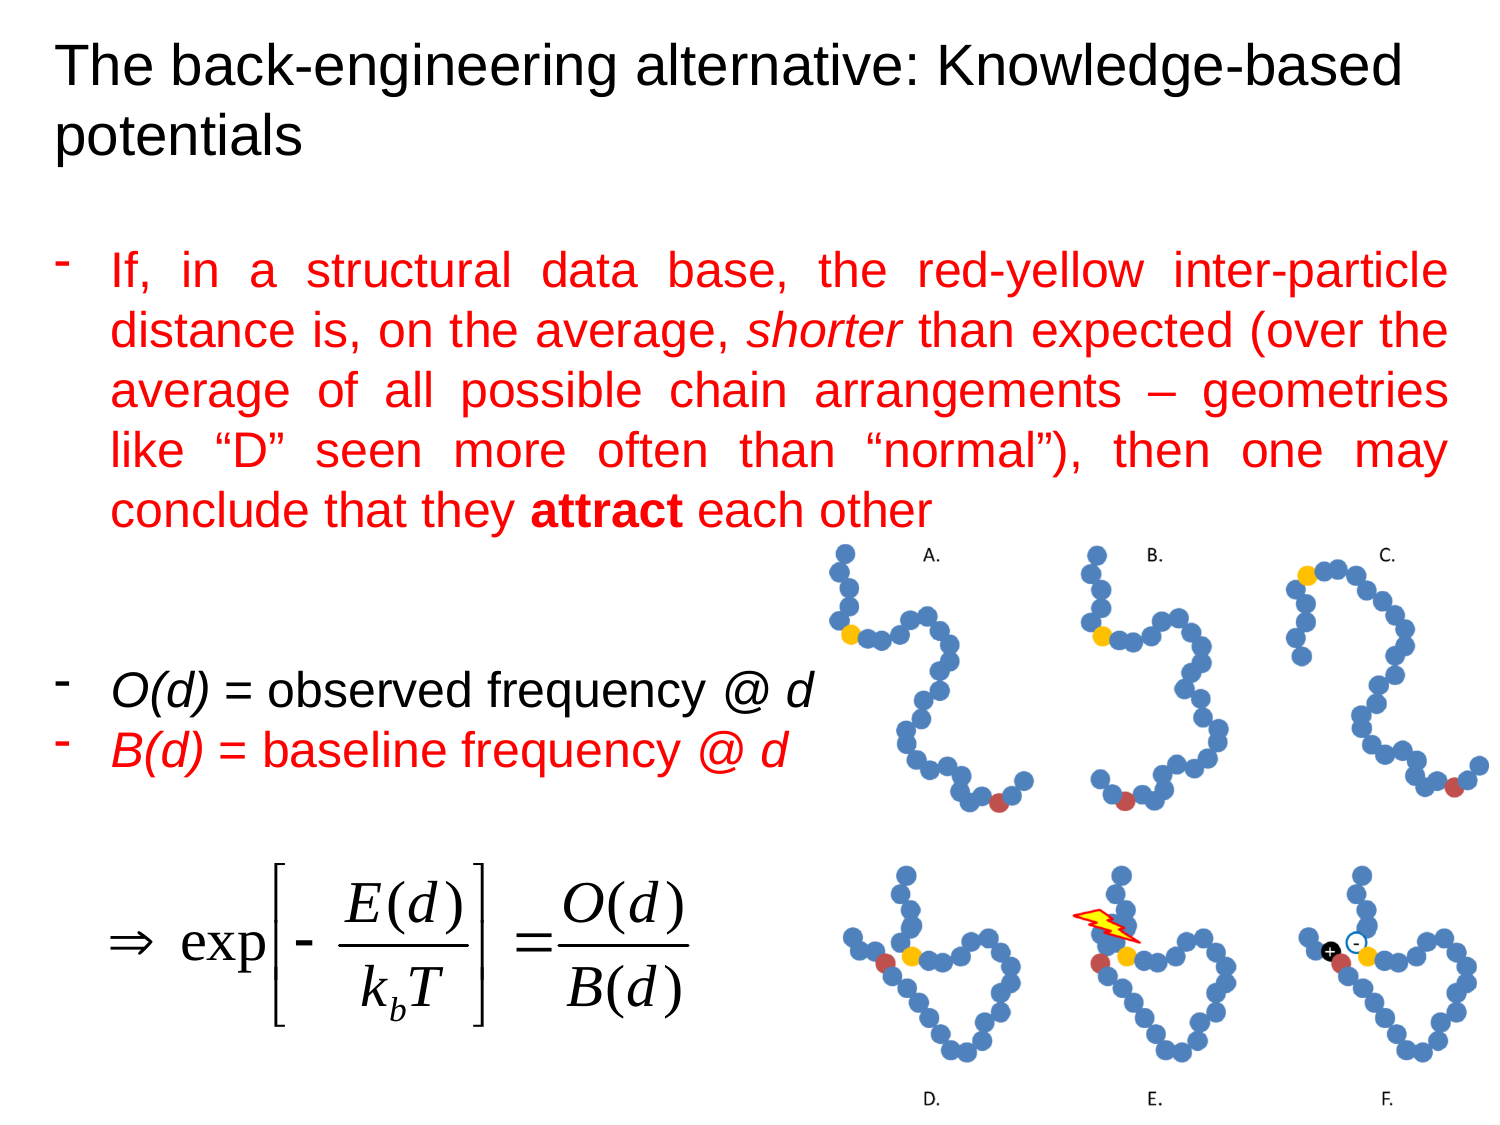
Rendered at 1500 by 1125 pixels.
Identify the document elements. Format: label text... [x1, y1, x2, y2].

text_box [99, 851, 702, 1040]
picture [828, 534, 1489, 1124]
text_box The back-engineering alternative: Knowledge-based potentials If, in a structural data base, the red-yellow inter-particle distance is, on the average, shorter than expected (over the average of all possible chain arrangements – geometries like “D” seen more often than “normal”), then one may conclude that they attract each other O(d) = observed frequency @ d B(d) = baseline frequency @ d [39, 19, 1465, 785]
